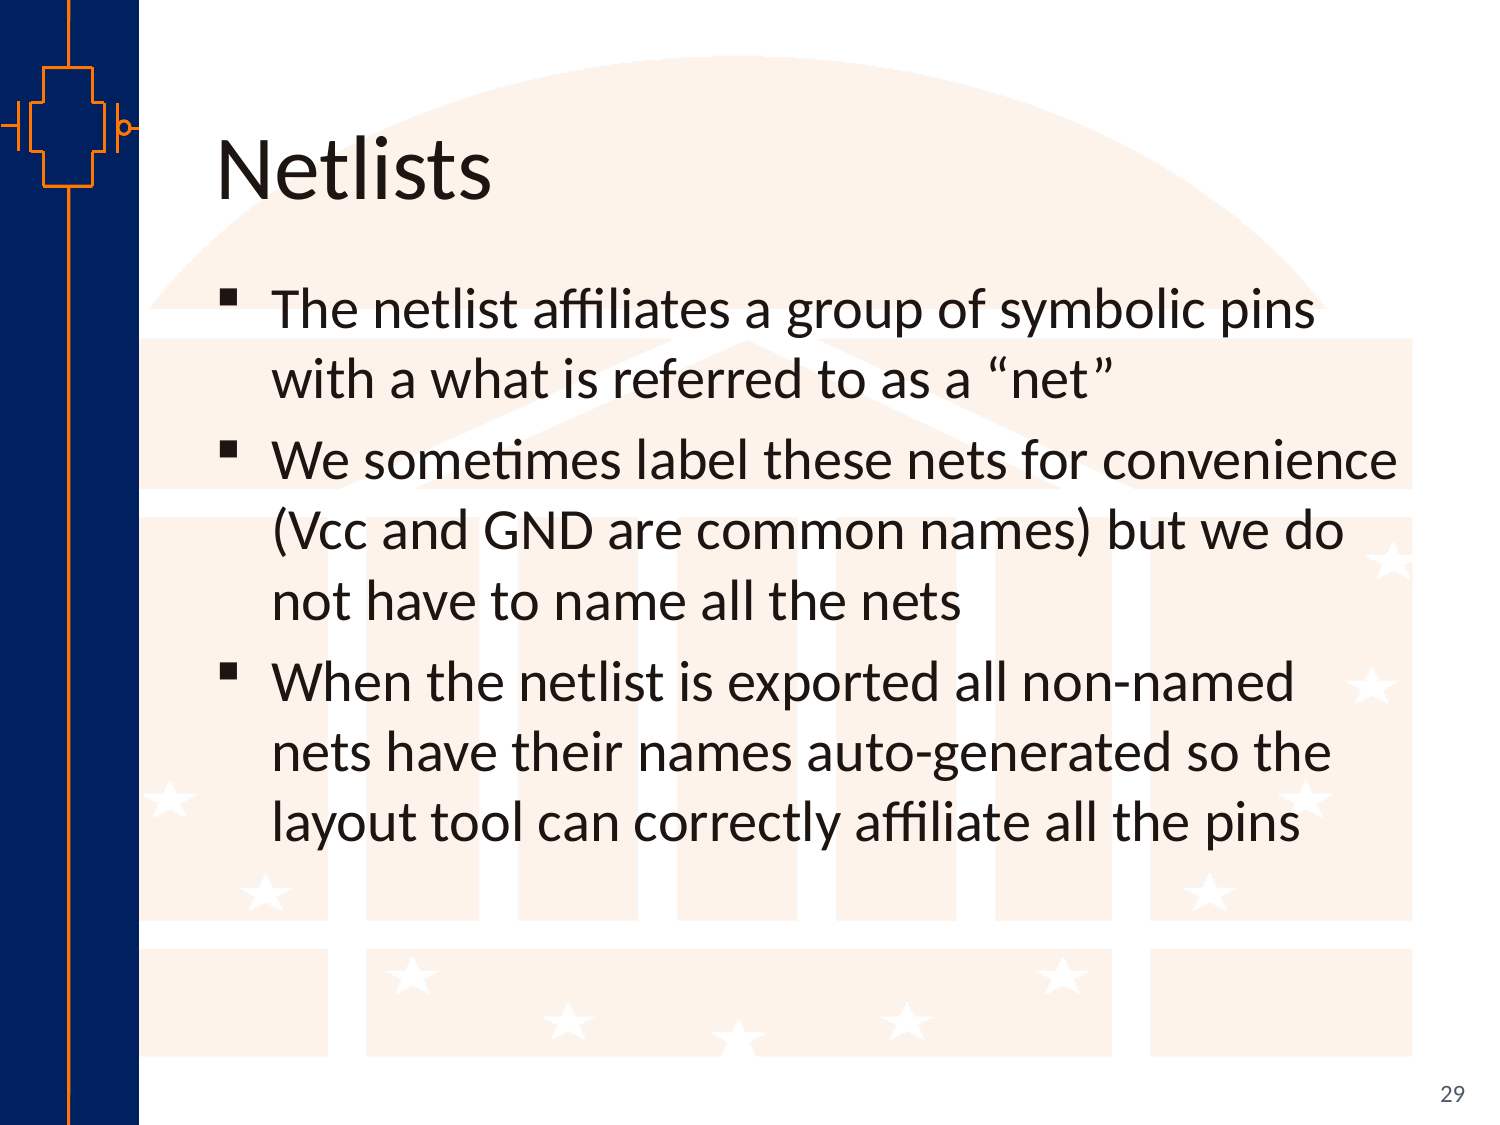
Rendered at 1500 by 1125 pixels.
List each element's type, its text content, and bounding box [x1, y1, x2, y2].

title Netlists [200, 37, 1388, 225]
slide_number 29 [1425, 1062, 1488, 1123]
list The netlist affiliates a group of symbolic pins with a what is referred to as a “net” We sometimes label these nets for convenience (Vcc and GND are common names) but we do not have to name all the nets When the netlist is exported all non-named nets have their names auto-generated so the layout tool can correctly affiliate all the pins [200, 262, 1425, 988]
